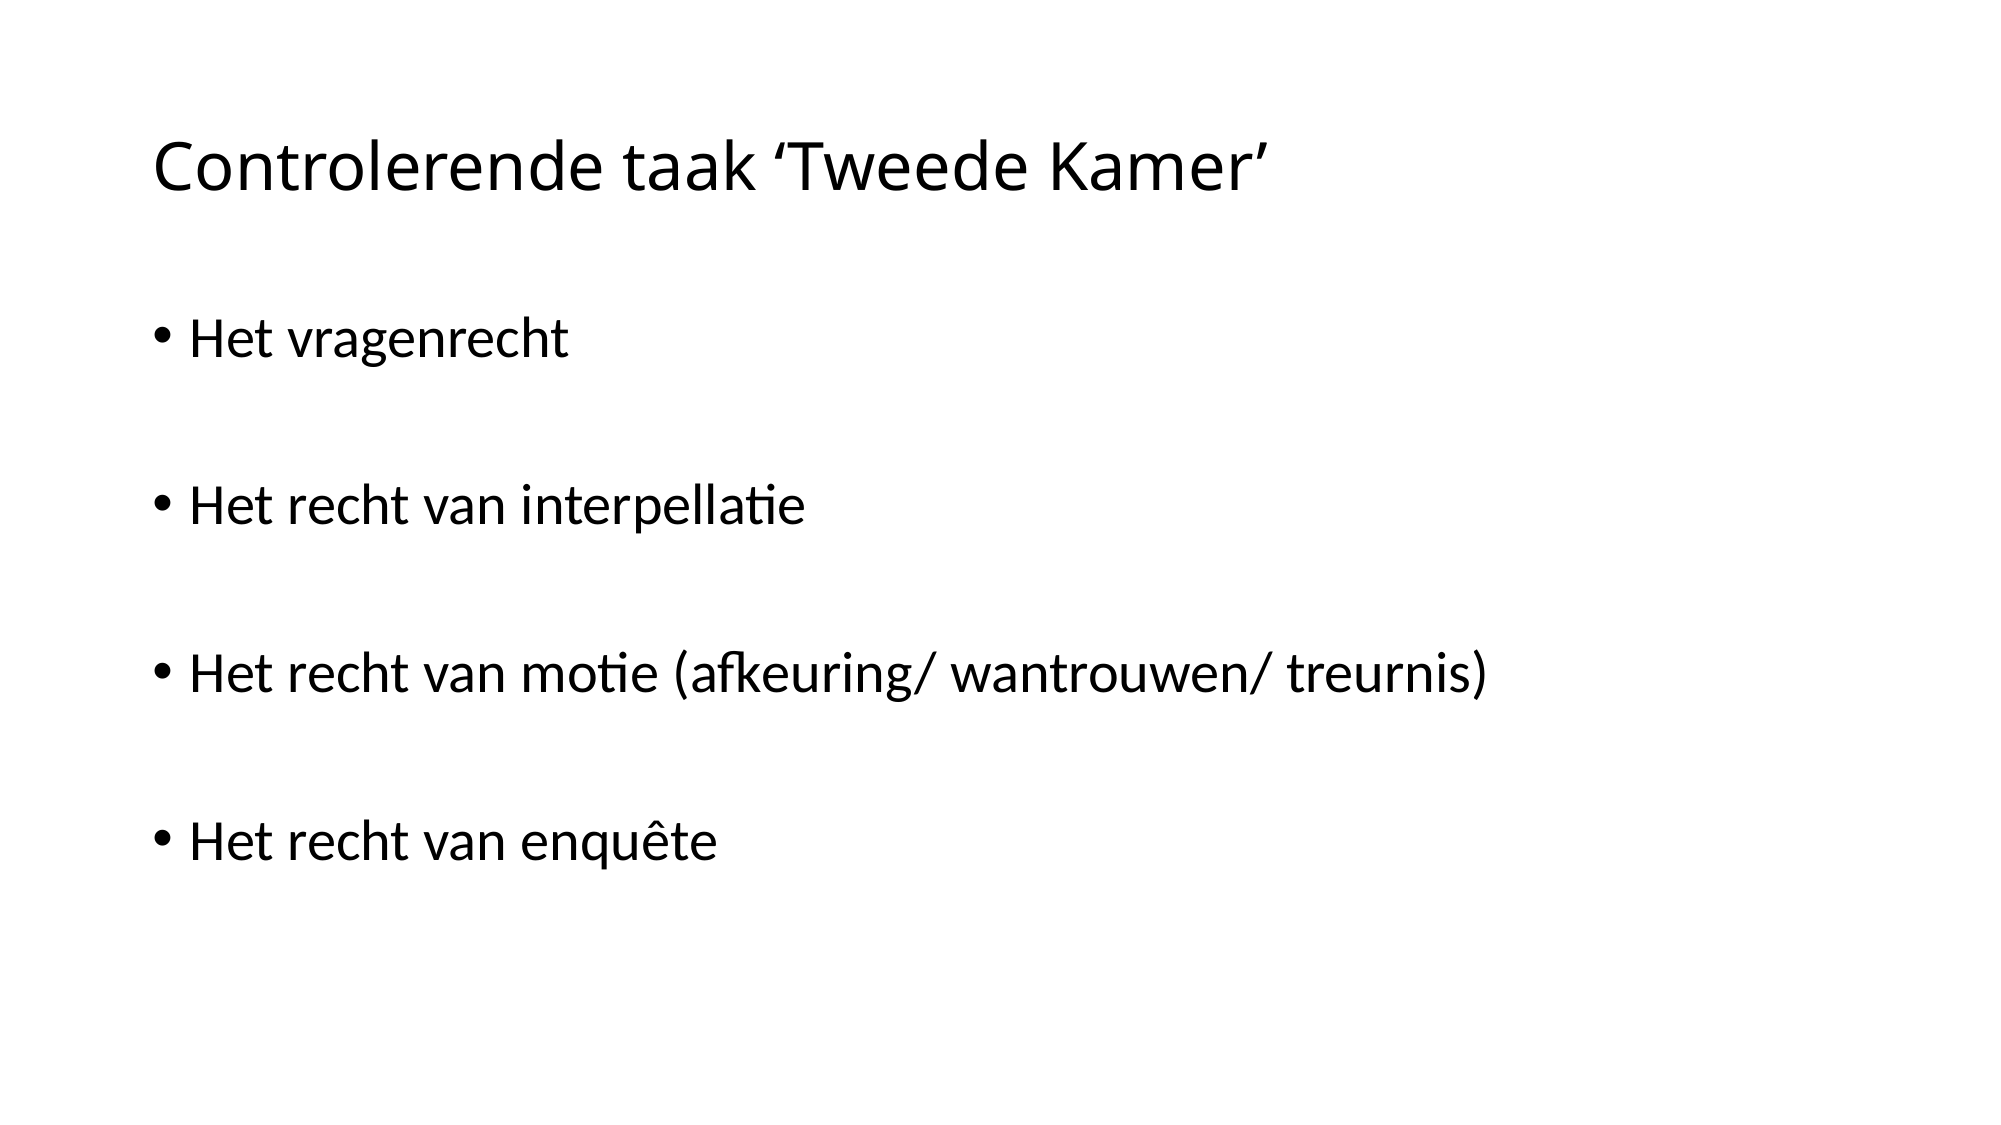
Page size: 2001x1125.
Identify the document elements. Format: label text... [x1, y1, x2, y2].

title Controlerende taak ‘Tweede Kamer’ [137, 59, 1863, 278]
list Het vragenrecht Het recht van interpellatie Het recht van motie (afkeuring/ wantrouwen/ treurnis) Het recht van enquête [137, 299, 1863, 1014]
